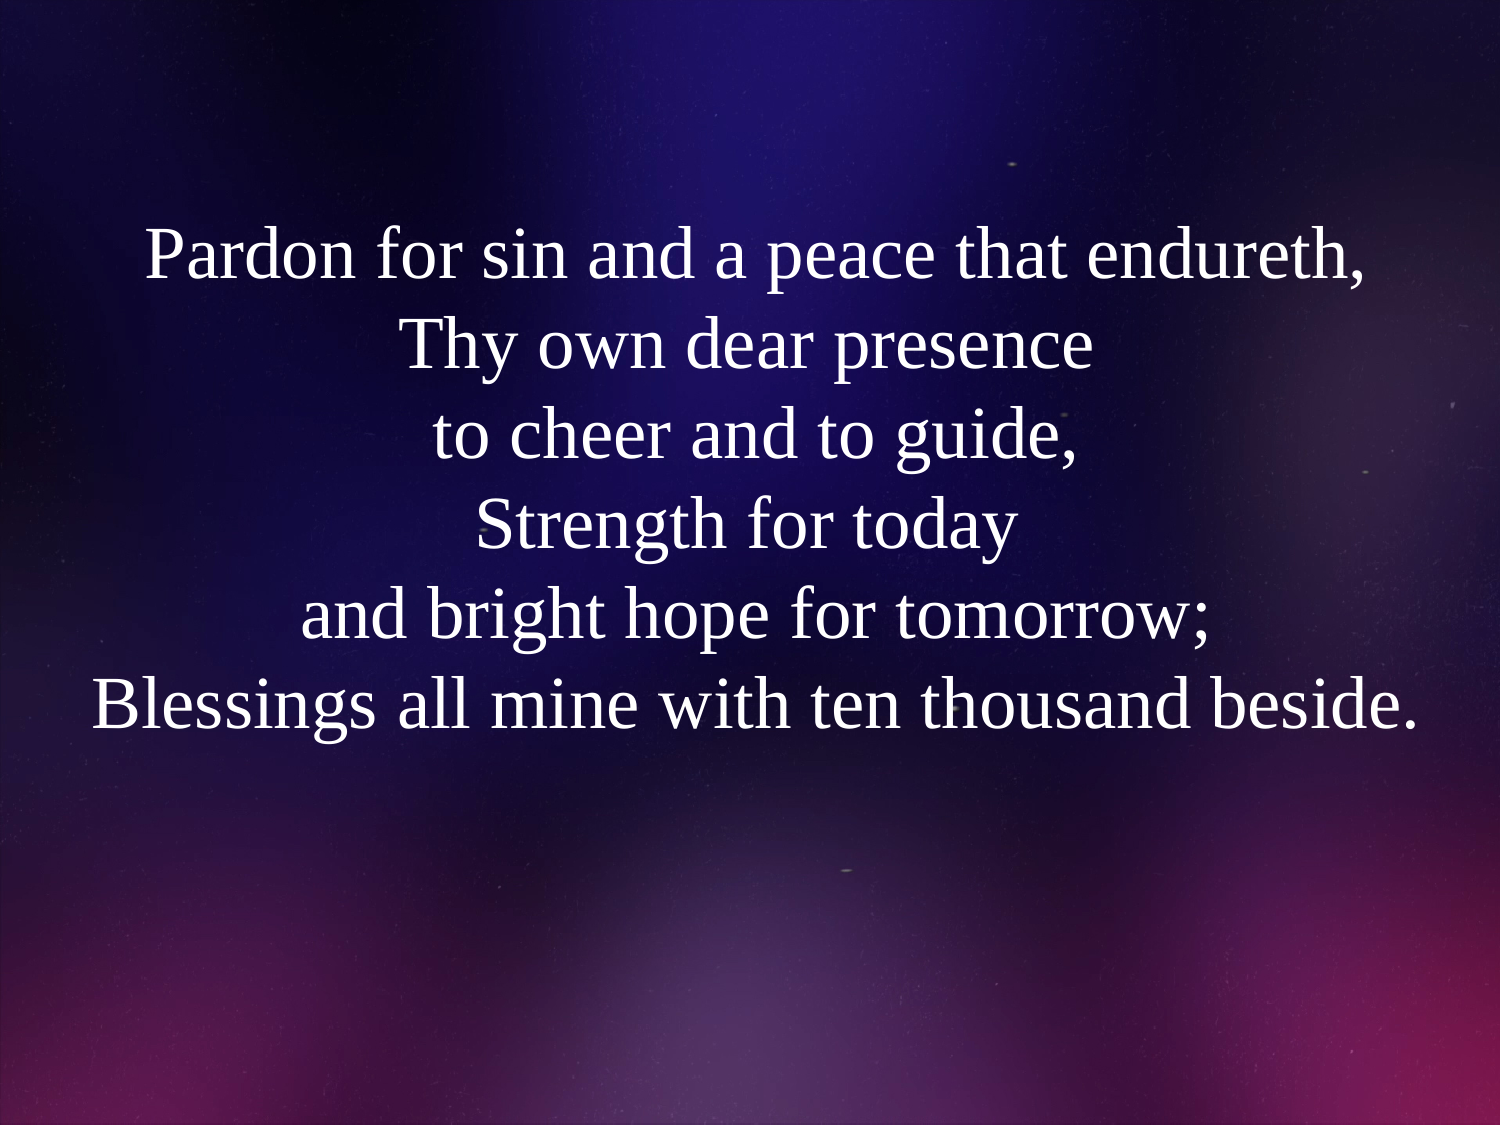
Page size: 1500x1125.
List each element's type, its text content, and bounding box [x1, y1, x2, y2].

title Pardon for sin and a peace that endureth, Thy own dear presence to cheer and to guide, Strength for today and bright hope for tomorrow; Blessings all mine with ten thousand beside. [75, 425, 1438, 613]
picture [0, 0, 1500, 1125]
